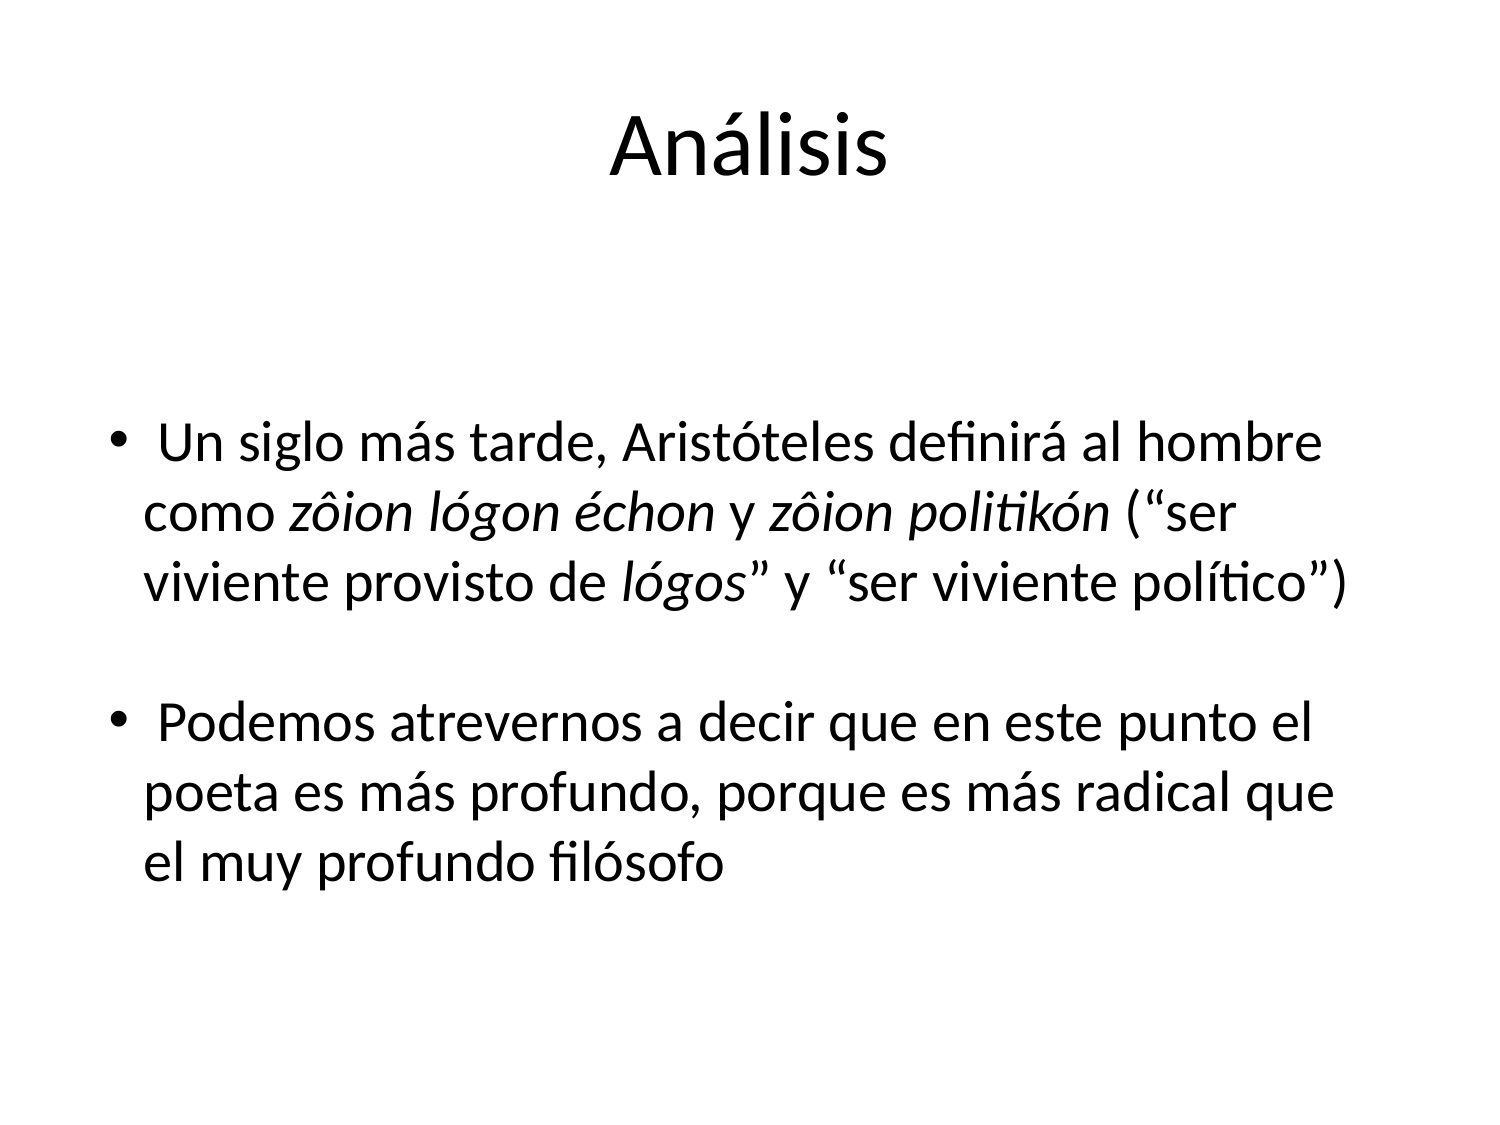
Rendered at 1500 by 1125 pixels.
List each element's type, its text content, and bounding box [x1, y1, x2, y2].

title Análisis [74, 44, 1426, 233]
text_box Un siglo más tarde, Aristóteles definirá al hombre como zôion lógon échon y zôion politikón (“ser viviente provisto de lógos” y “ser viviente político”) Podemos atrevernos a decir que en este punto el poeta es más profundo, porque es más radical que el muy profundo filósofo [93, 395, 1395, 901]
